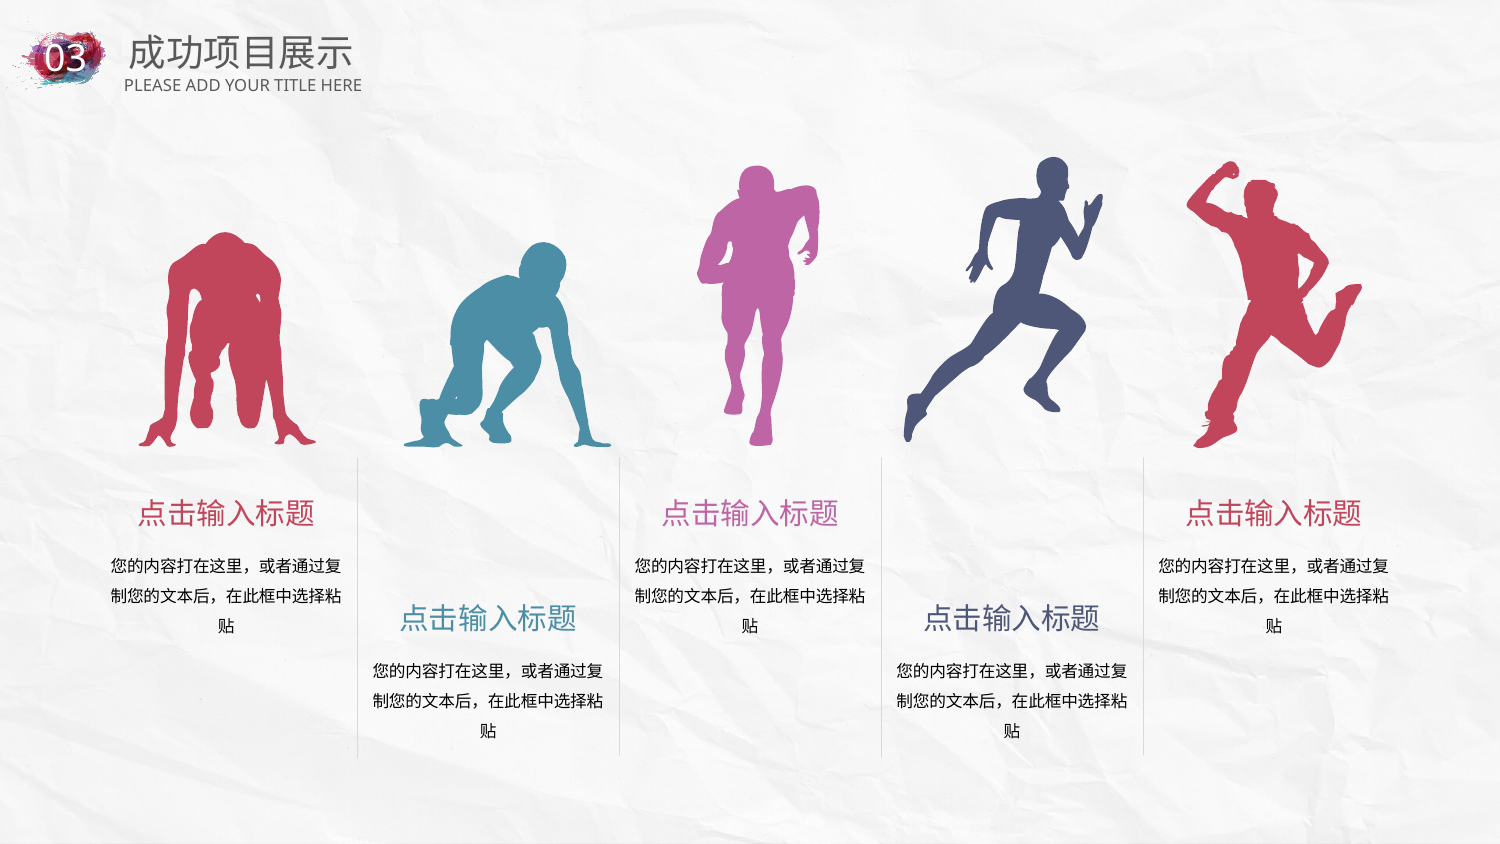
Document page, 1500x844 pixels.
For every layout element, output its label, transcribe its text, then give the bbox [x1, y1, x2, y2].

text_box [1148, 487, 1406, 644]
picture [0, 13, 110, 100]
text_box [94, 487, 352, 644]
text_box [903, 156, 1103, 443]
text_box [403, 242, 612, 448]
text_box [885, 592, 1138, 749]
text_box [623, 487, 876, 644]
text_box [138, 232, 316, 447]
text_box [696, 165, 820, 446]
text_box [1186, 161, 1362, 449]
text_box PLEASE ADD YOUR TITLE HERE [123, 67, 383, 102]
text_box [362, 592, 614, 749]
text_box 成功项目展示 [128, 20, 479, 83]
